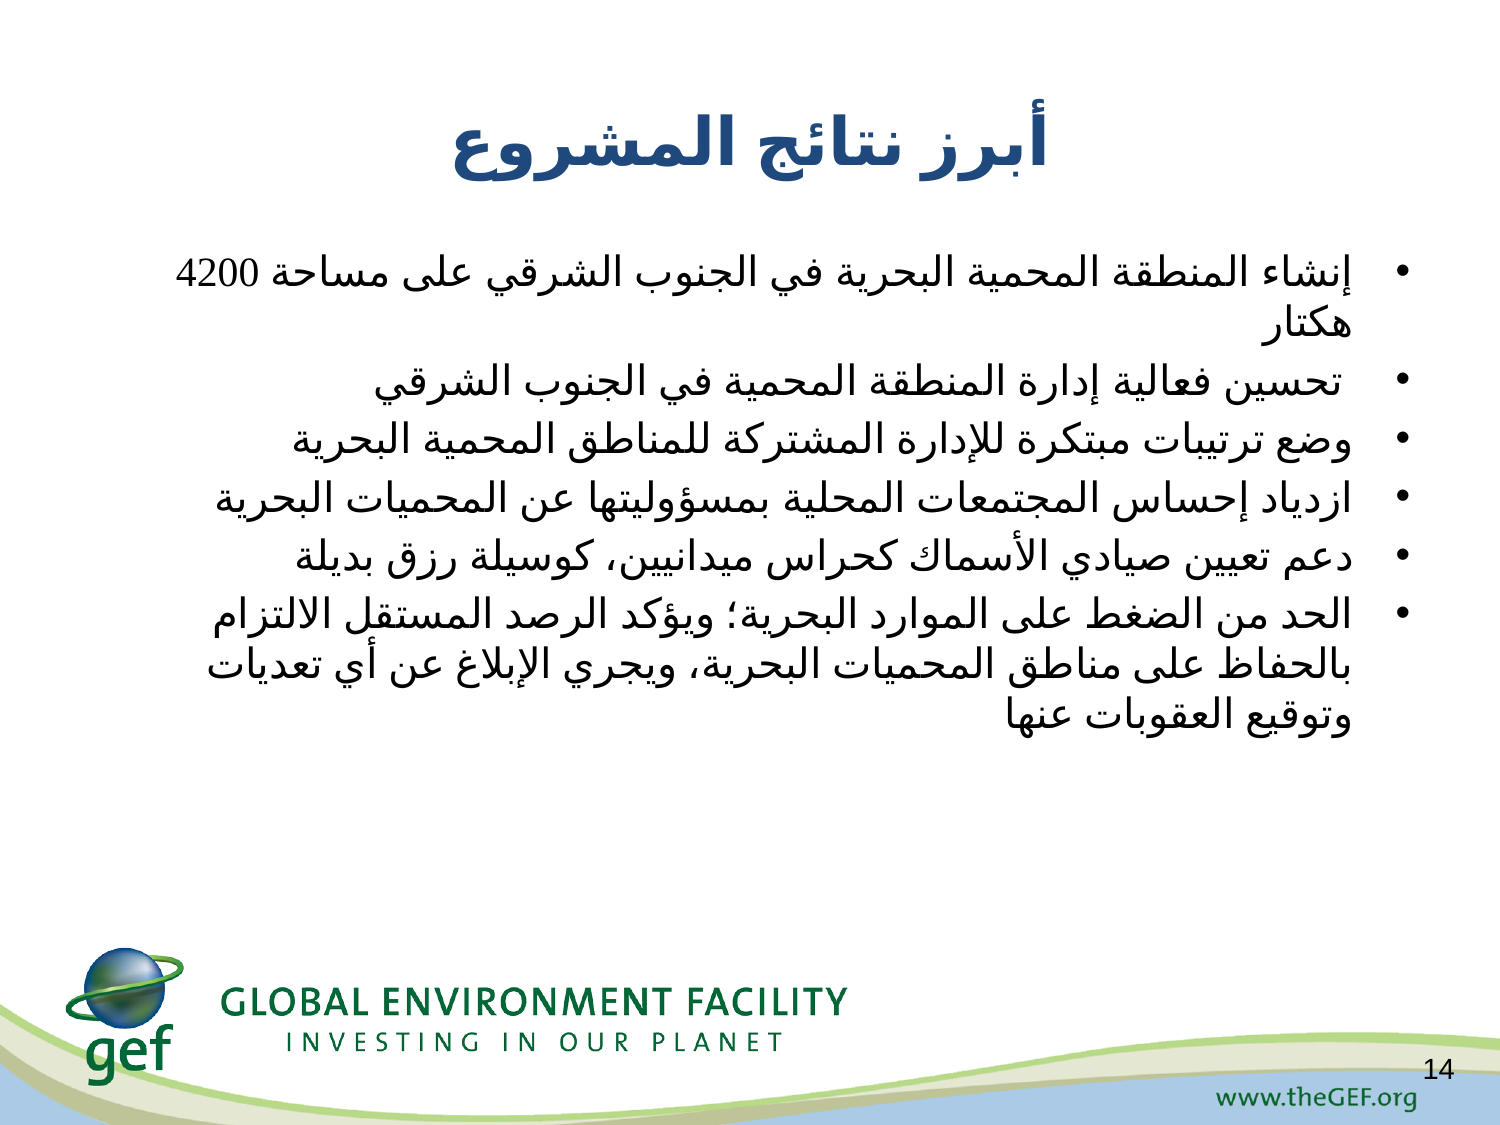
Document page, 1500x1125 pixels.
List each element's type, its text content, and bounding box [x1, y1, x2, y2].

list إنشاء المنطقة المحمية البحرية في الجنوب الشرقي على مساحة 4200 هكتار تحسين فعالية إدارة المنطقة المحمية في الجنوب الشرقي وضع ترتيبات مبتكرة للإدارة المشتركة للمناطق المحمية البحرية ازدياد إحساس المجتمعات المحلية بمسؤوليتها عن المحميات البحرية دعم تعيين صيادي الأسماك كحراس ميدانيين، كوسيلة رزق بديلة الحد من الضغط على الموارد البحرية؛ ويؤكد الرصد المستقل الالتزام بالحفاظ على مناطق المحميات البحرية، ويجري الإبلاغ عن أي تعديات وتوقيع العقوبات عنها [112, 237, 1426, 901]
title أبرز نتائج المشروع [74, 44, 1426, 233]
slide_number 14 [1407, 1042, 1500, 1103]
picture [0, 920, 1500, 1125]
